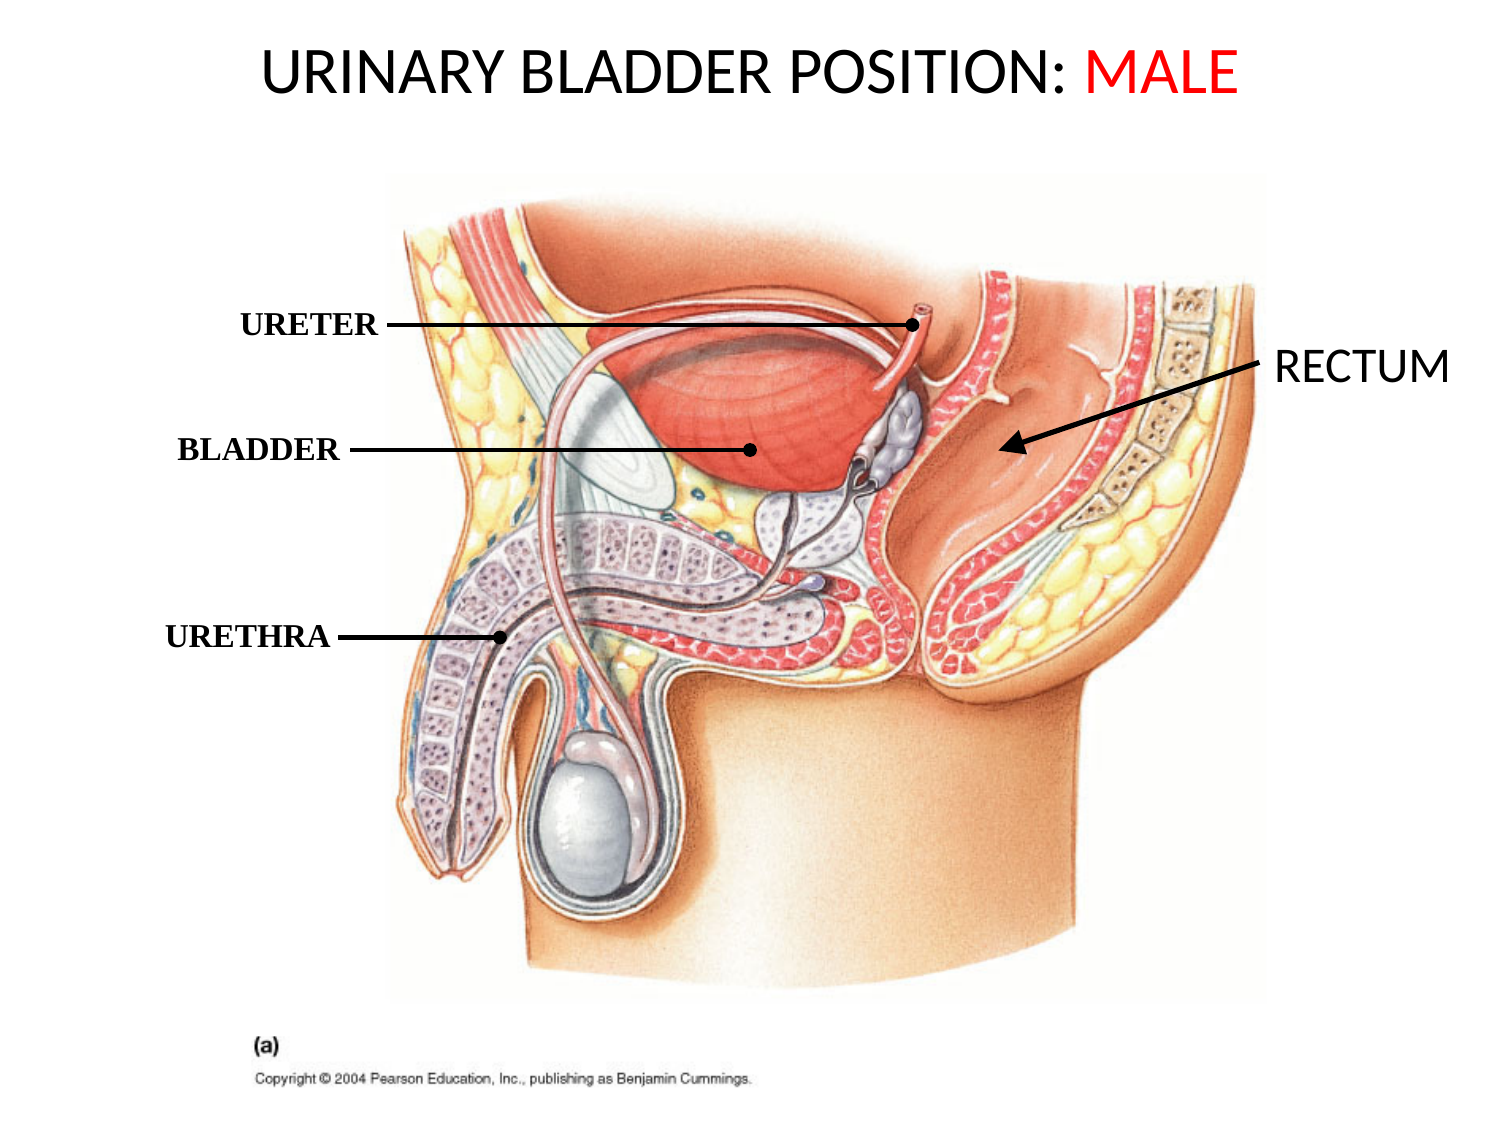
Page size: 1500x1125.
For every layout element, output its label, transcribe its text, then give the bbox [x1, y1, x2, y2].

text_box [149, 149, 1453, 1101]
text_box Urinary Bladder Position: Male [74, 19, 1425, 207]
